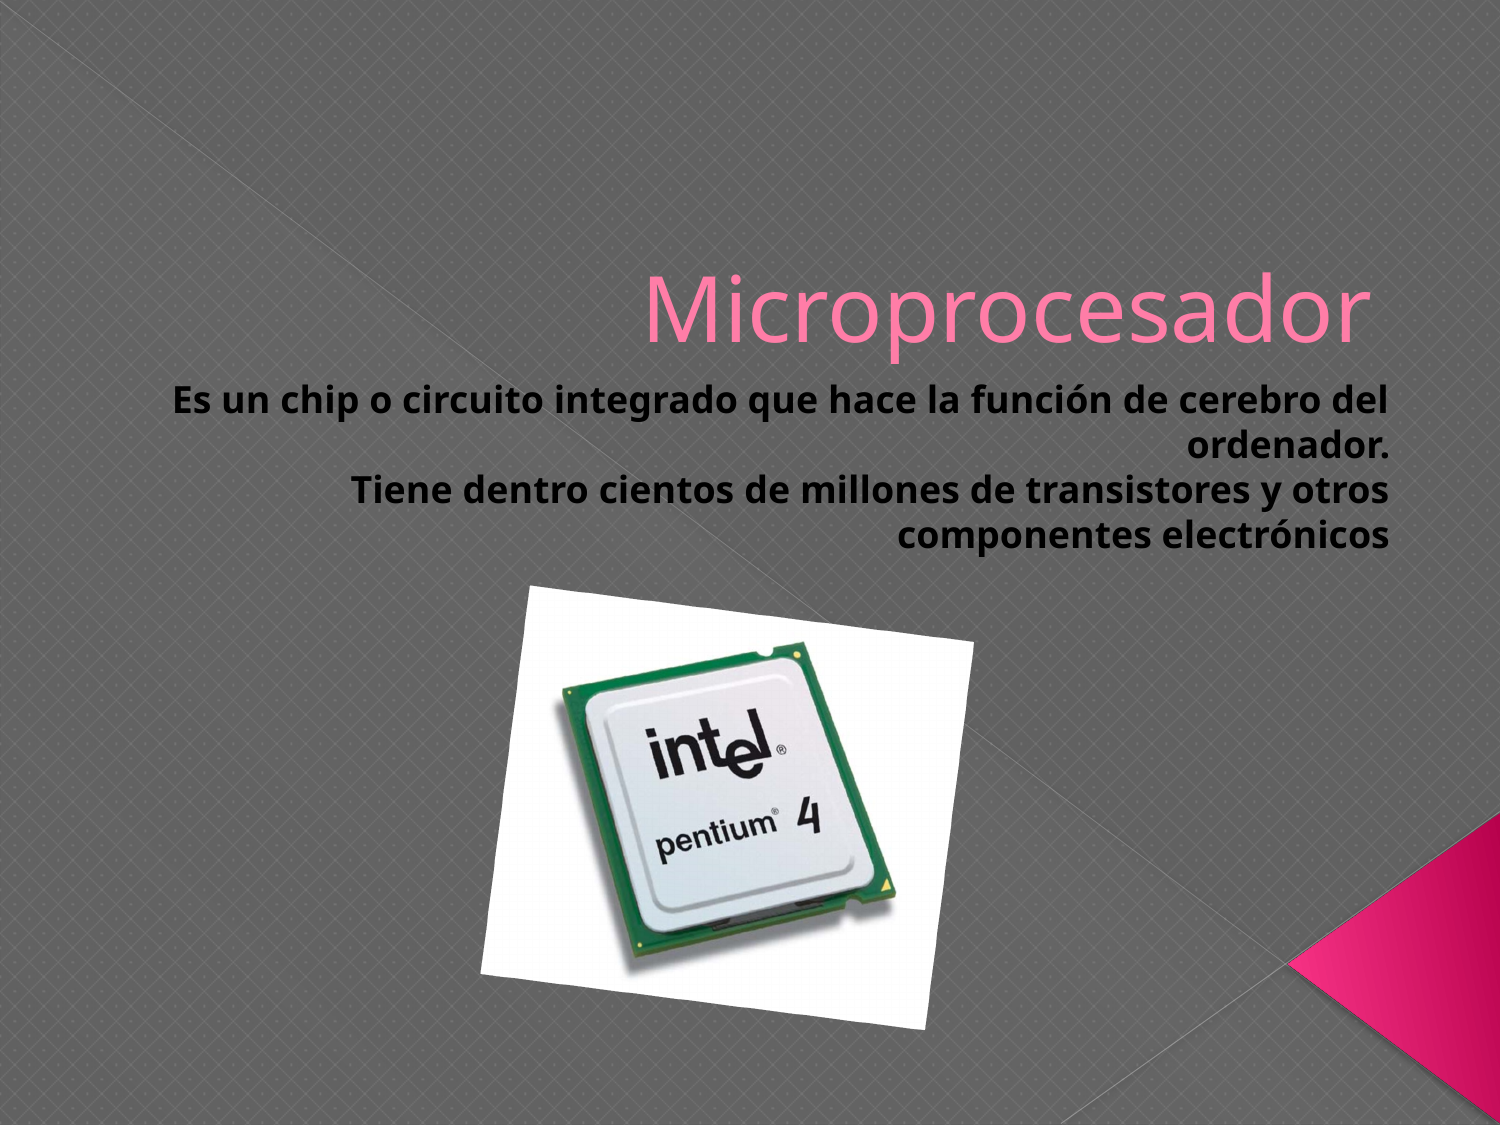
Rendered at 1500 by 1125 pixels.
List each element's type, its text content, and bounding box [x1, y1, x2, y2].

picture [481, 586, 973, 1030]
title Microprocesador [88, 127, 1412, 369]
subtitle Es un chip o circuito integrado que hace la función de cerebro del ordenador. Tiene dentro cientos de millones de transistores y otros componentes electrónicos [88, 369, 1412, 657]
